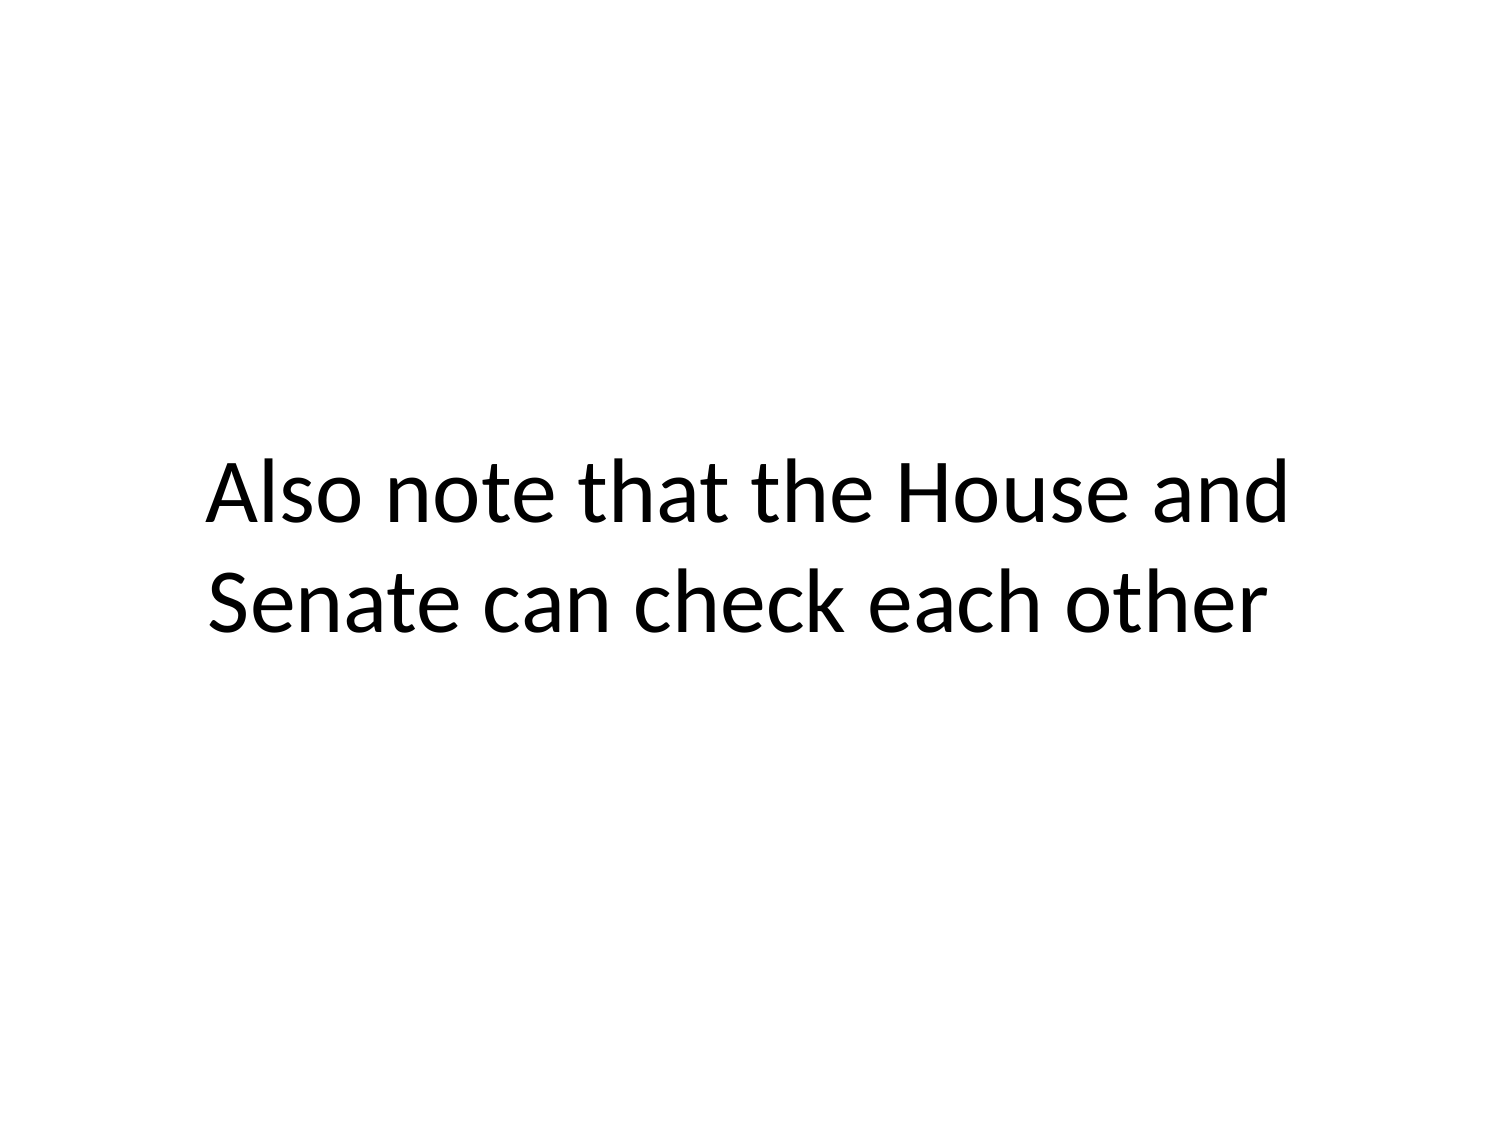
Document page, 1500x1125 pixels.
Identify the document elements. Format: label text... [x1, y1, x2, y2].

title Also note that the House and Senate can check each other [74, 44, 1426, 1038]
